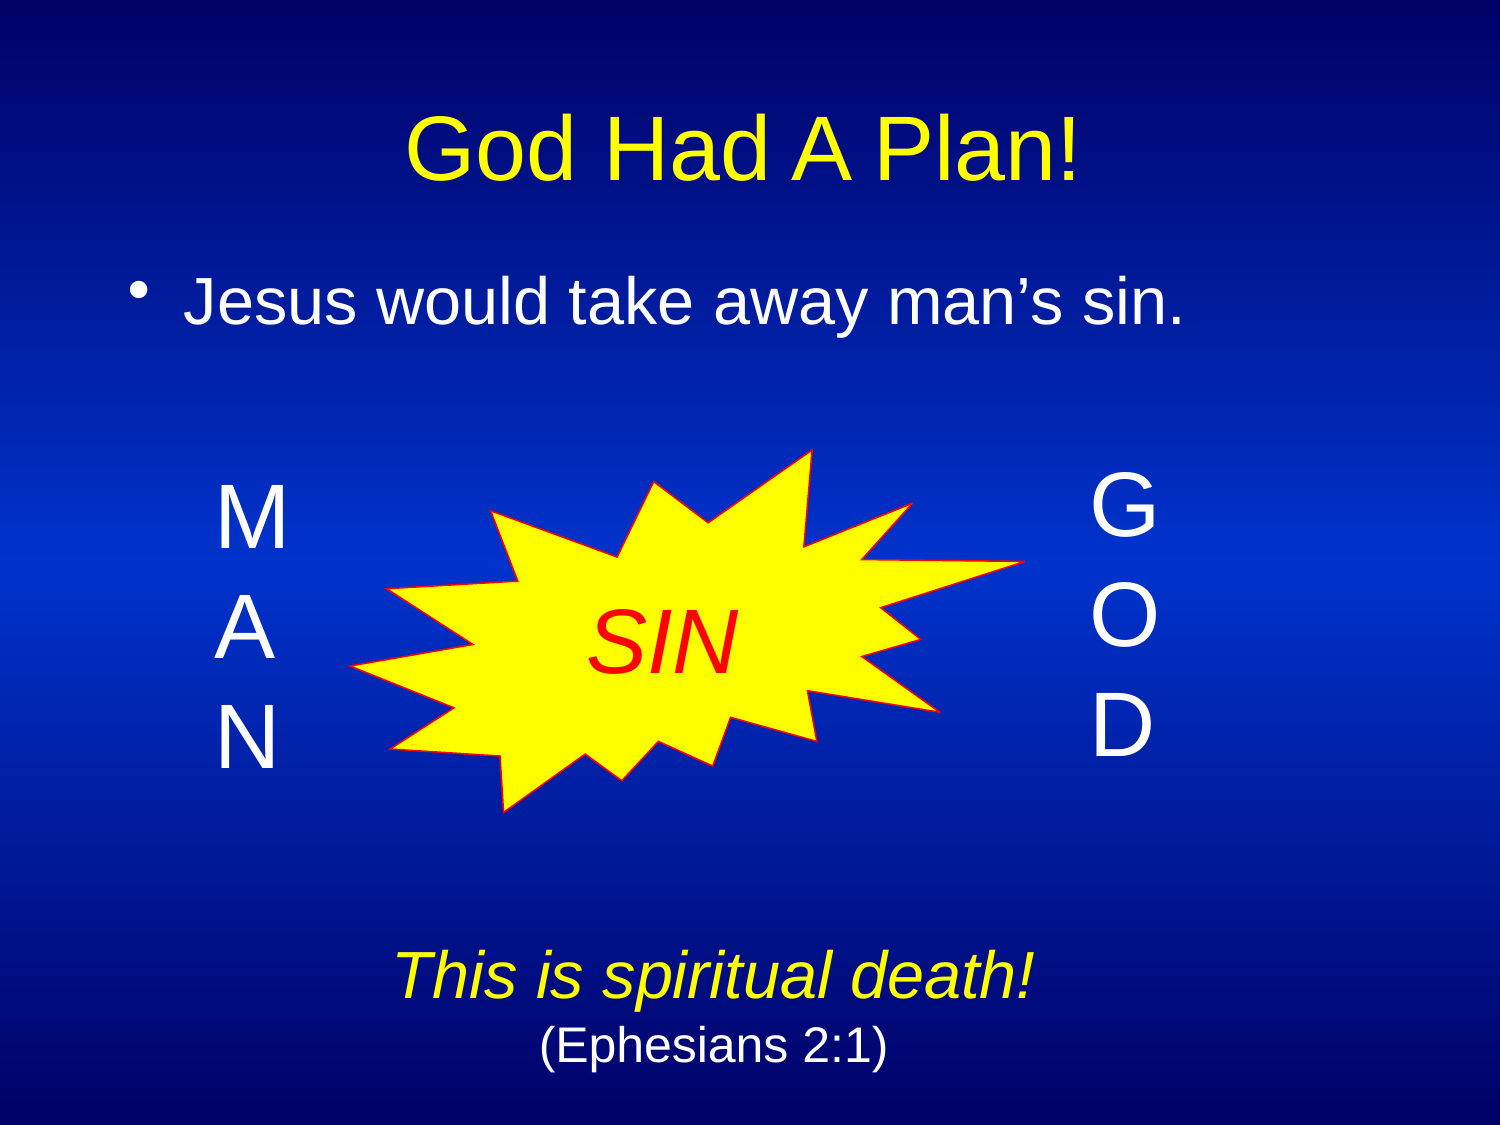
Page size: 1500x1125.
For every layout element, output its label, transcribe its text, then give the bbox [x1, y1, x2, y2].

text_box SIN [349, 449, 1025, 813]
list Jesus would take away man’s sin. [112, 249, 1450, 338]
text_box This is spiritual death! (Ephesians 2:1) [275, 924, 1153, 1080]
text_box G O D [1074, 437, 1197, 783]
text_box M A N [200, 449, 322, 795]
title God Had A Plan! [50, 50, 1438, 238]
